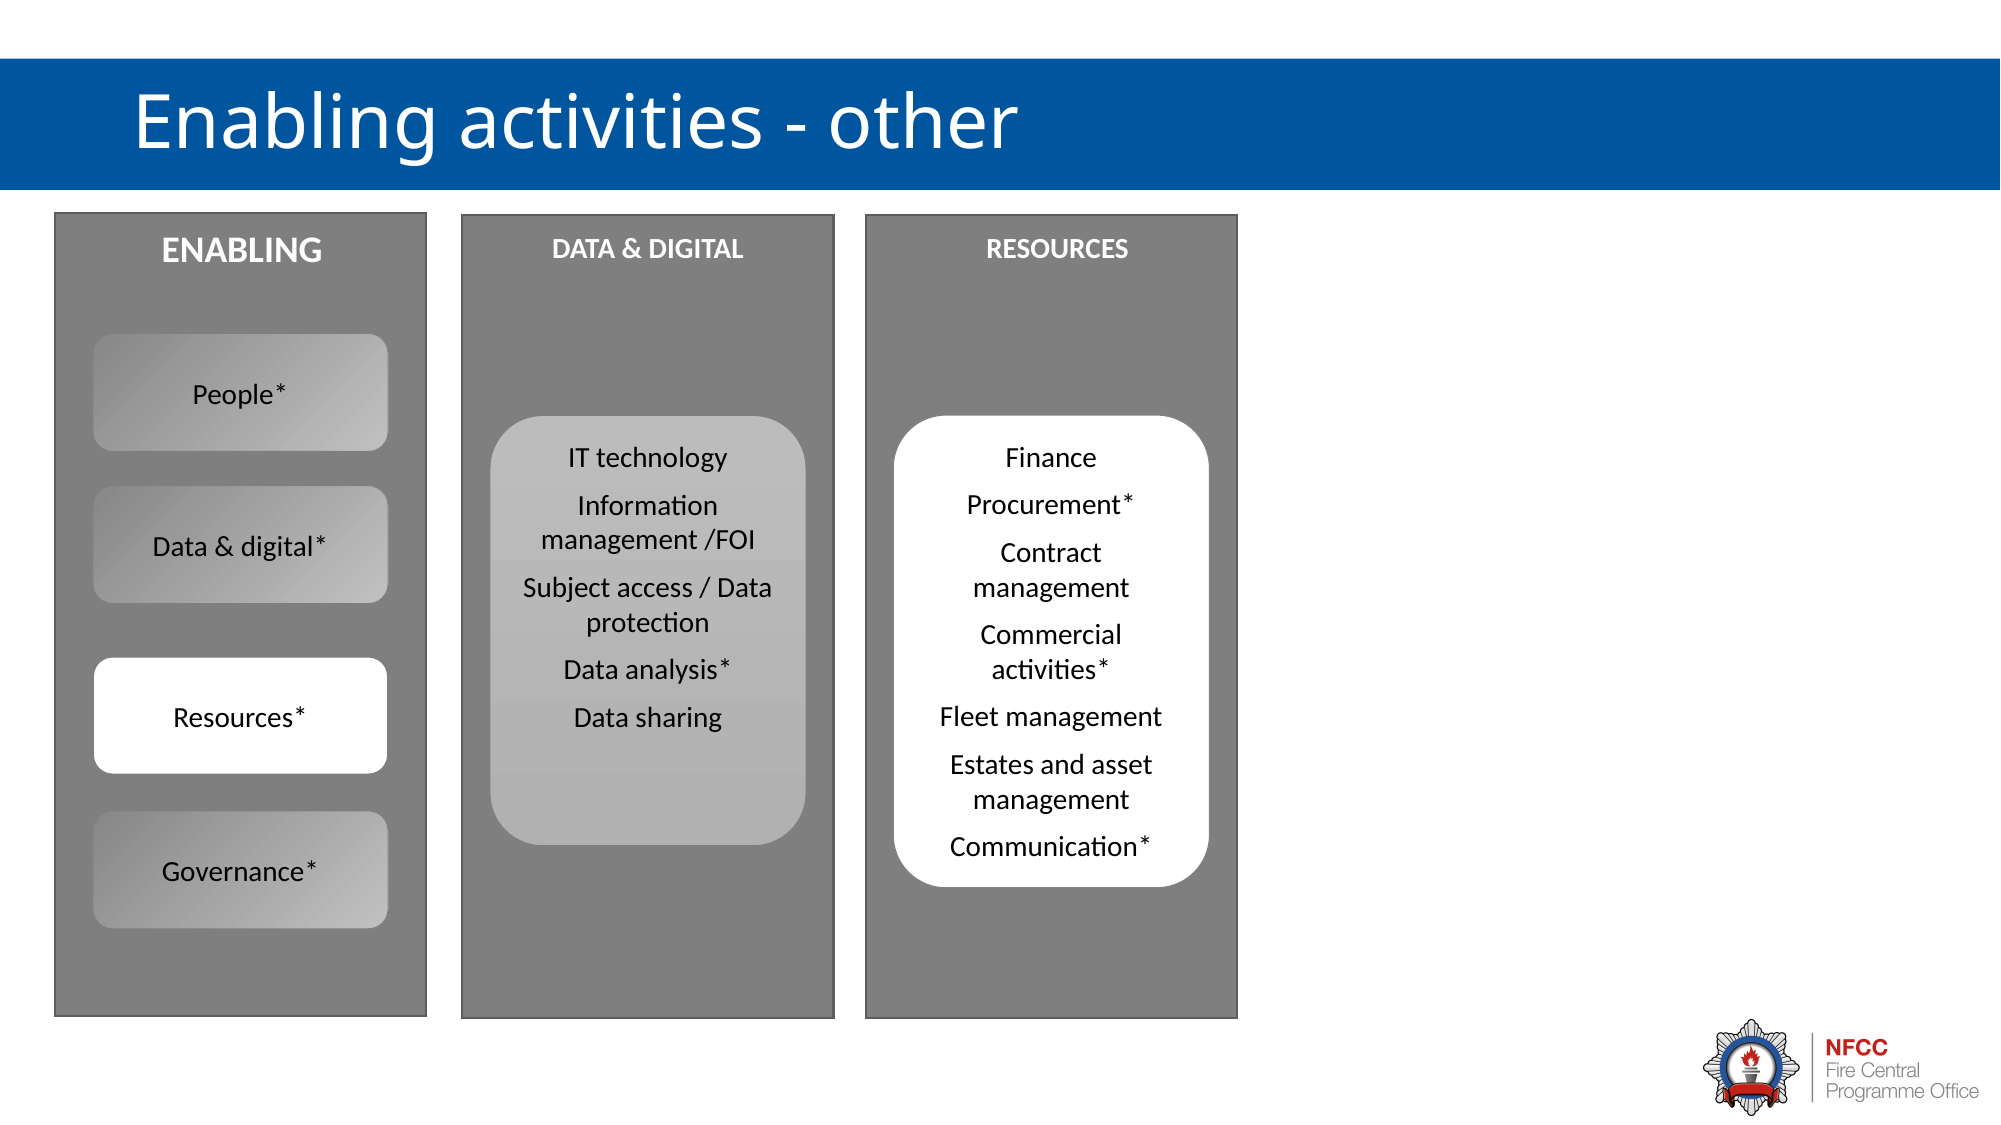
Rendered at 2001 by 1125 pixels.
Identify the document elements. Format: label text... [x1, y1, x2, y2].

title Enabling activities - other [0, 58, 2000, 190]
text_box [462, 215, 834, 1019]
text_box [865, 214, 1237, 1018]
picture [1703, 1019, 1979, 1116]
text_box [54, 213, 427, 1017]
